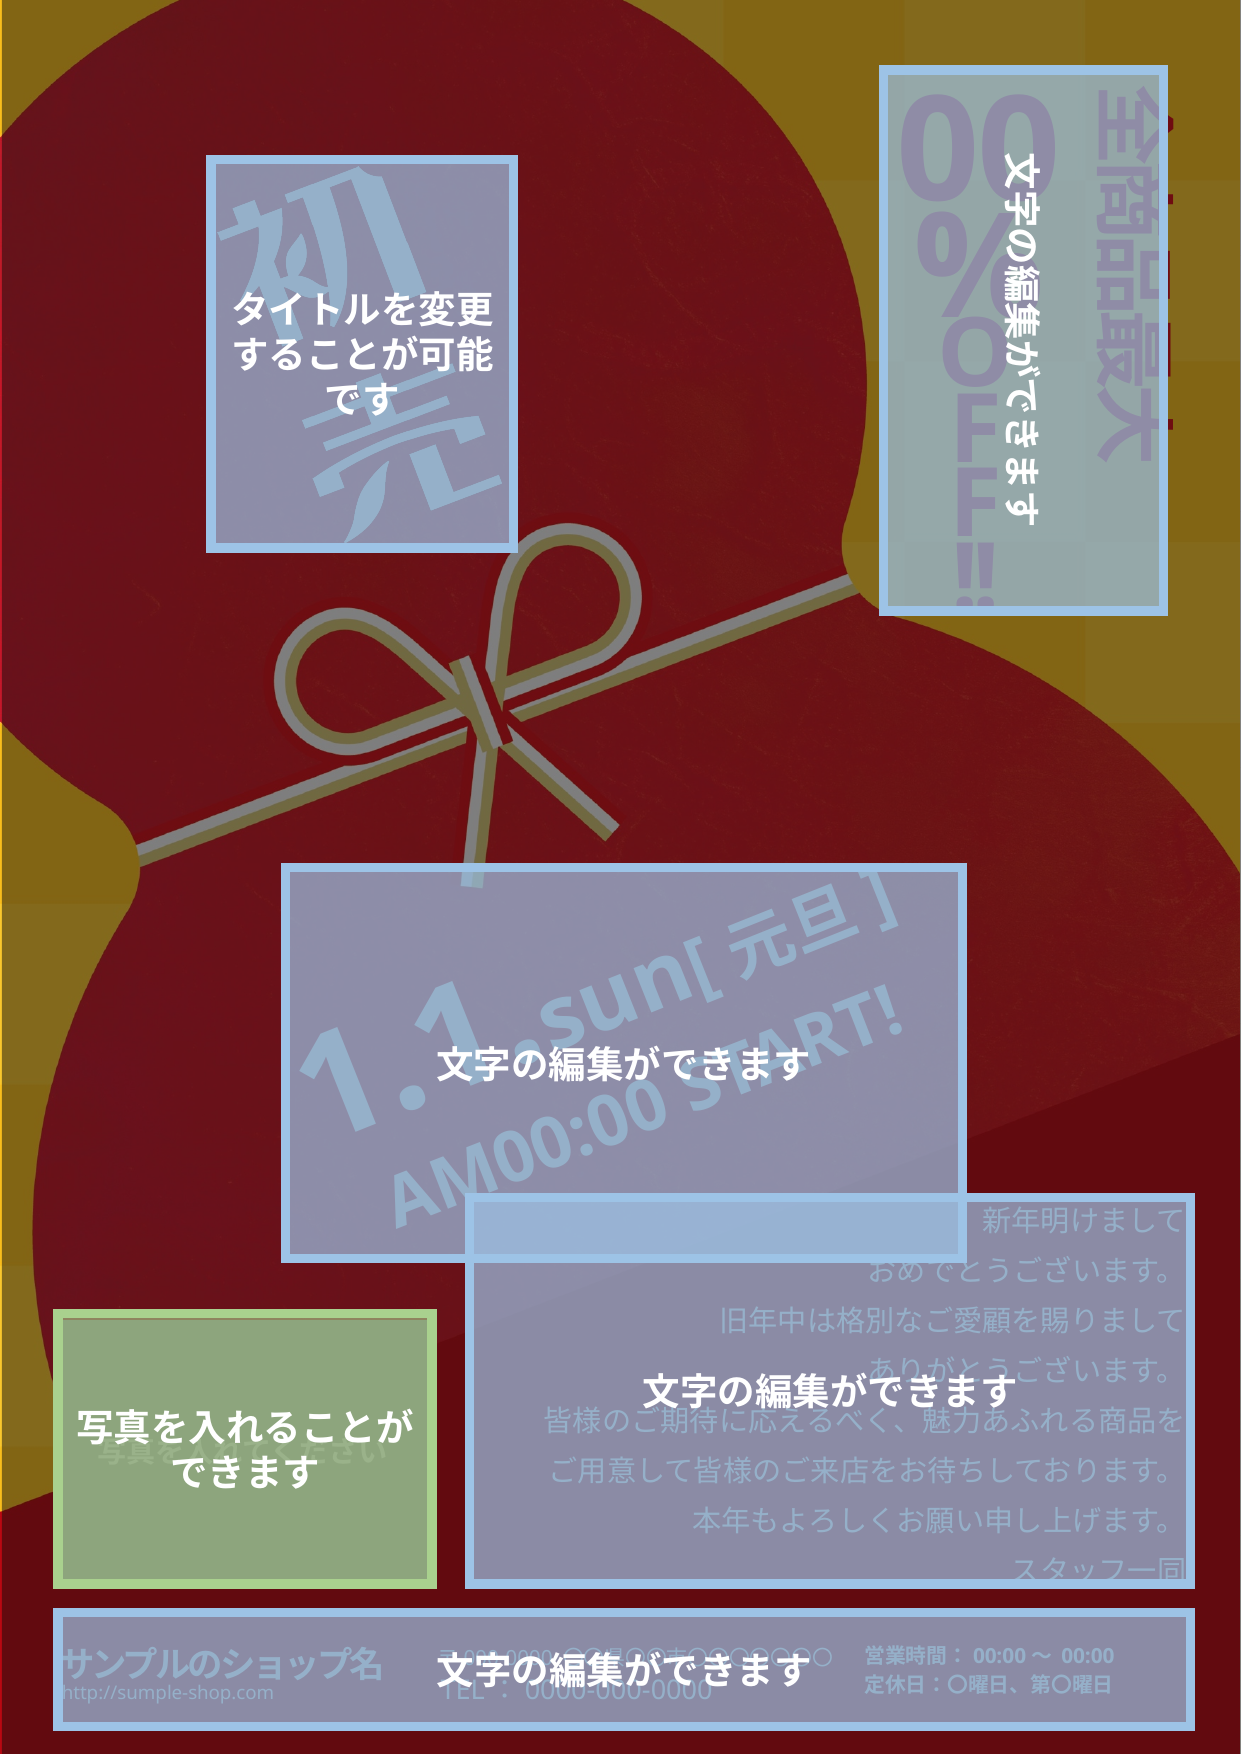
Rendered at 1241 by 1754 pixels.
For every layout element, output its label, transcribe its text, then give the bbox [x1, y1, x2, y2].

text_box 文字の編集ができます [882, 69, 1165, 612]
text_box タイトルを変更することが可能です [210, 158, 514, 549]
picture [217, 166, 502, 543]
text_box 文字の編集ができます [57, 1611, 1191, 1728]
text_box 文字の編集ができます [284, 866, 963, 1260]
text_box 文字の編集ができます [469, 1197, 1191, 1585]
text_box [1, 0, 1241, 1754]
text_box 写真を入れることが できます [57, 1312, 433, 1585]
